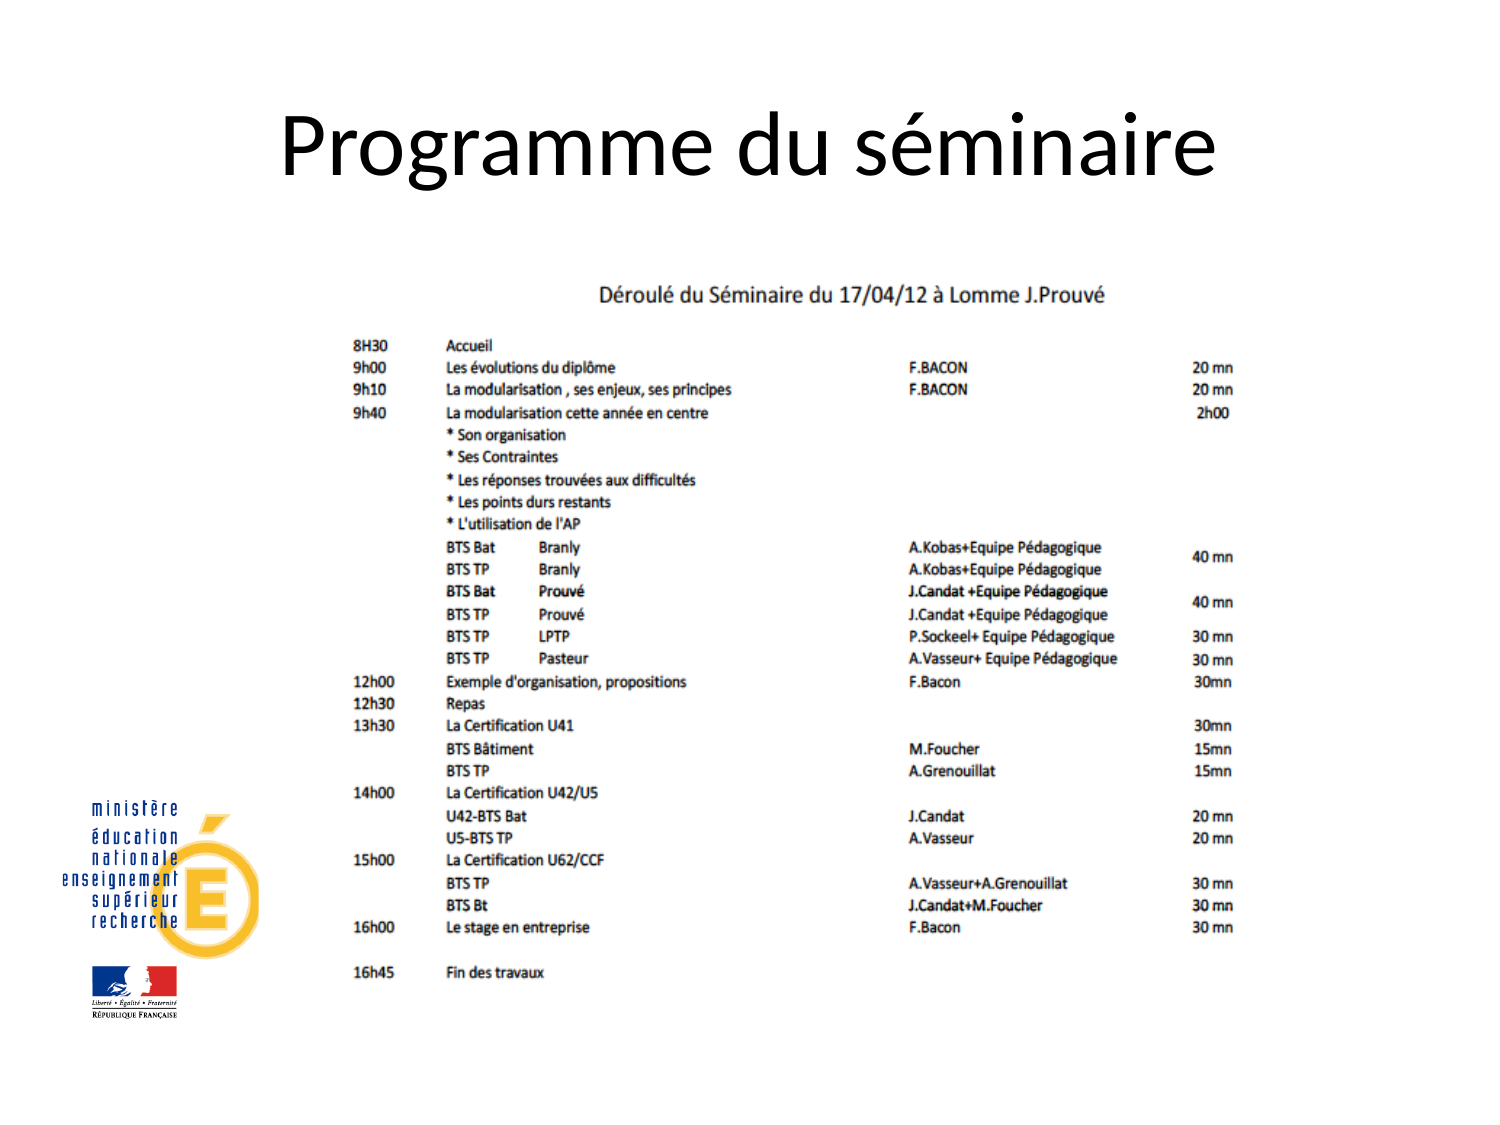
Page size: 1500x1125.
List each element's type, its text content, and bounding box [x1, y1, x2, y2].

title Programme du séminaire [74, 44, 1426, 233]
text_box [277, 195, 1500, 1125]
